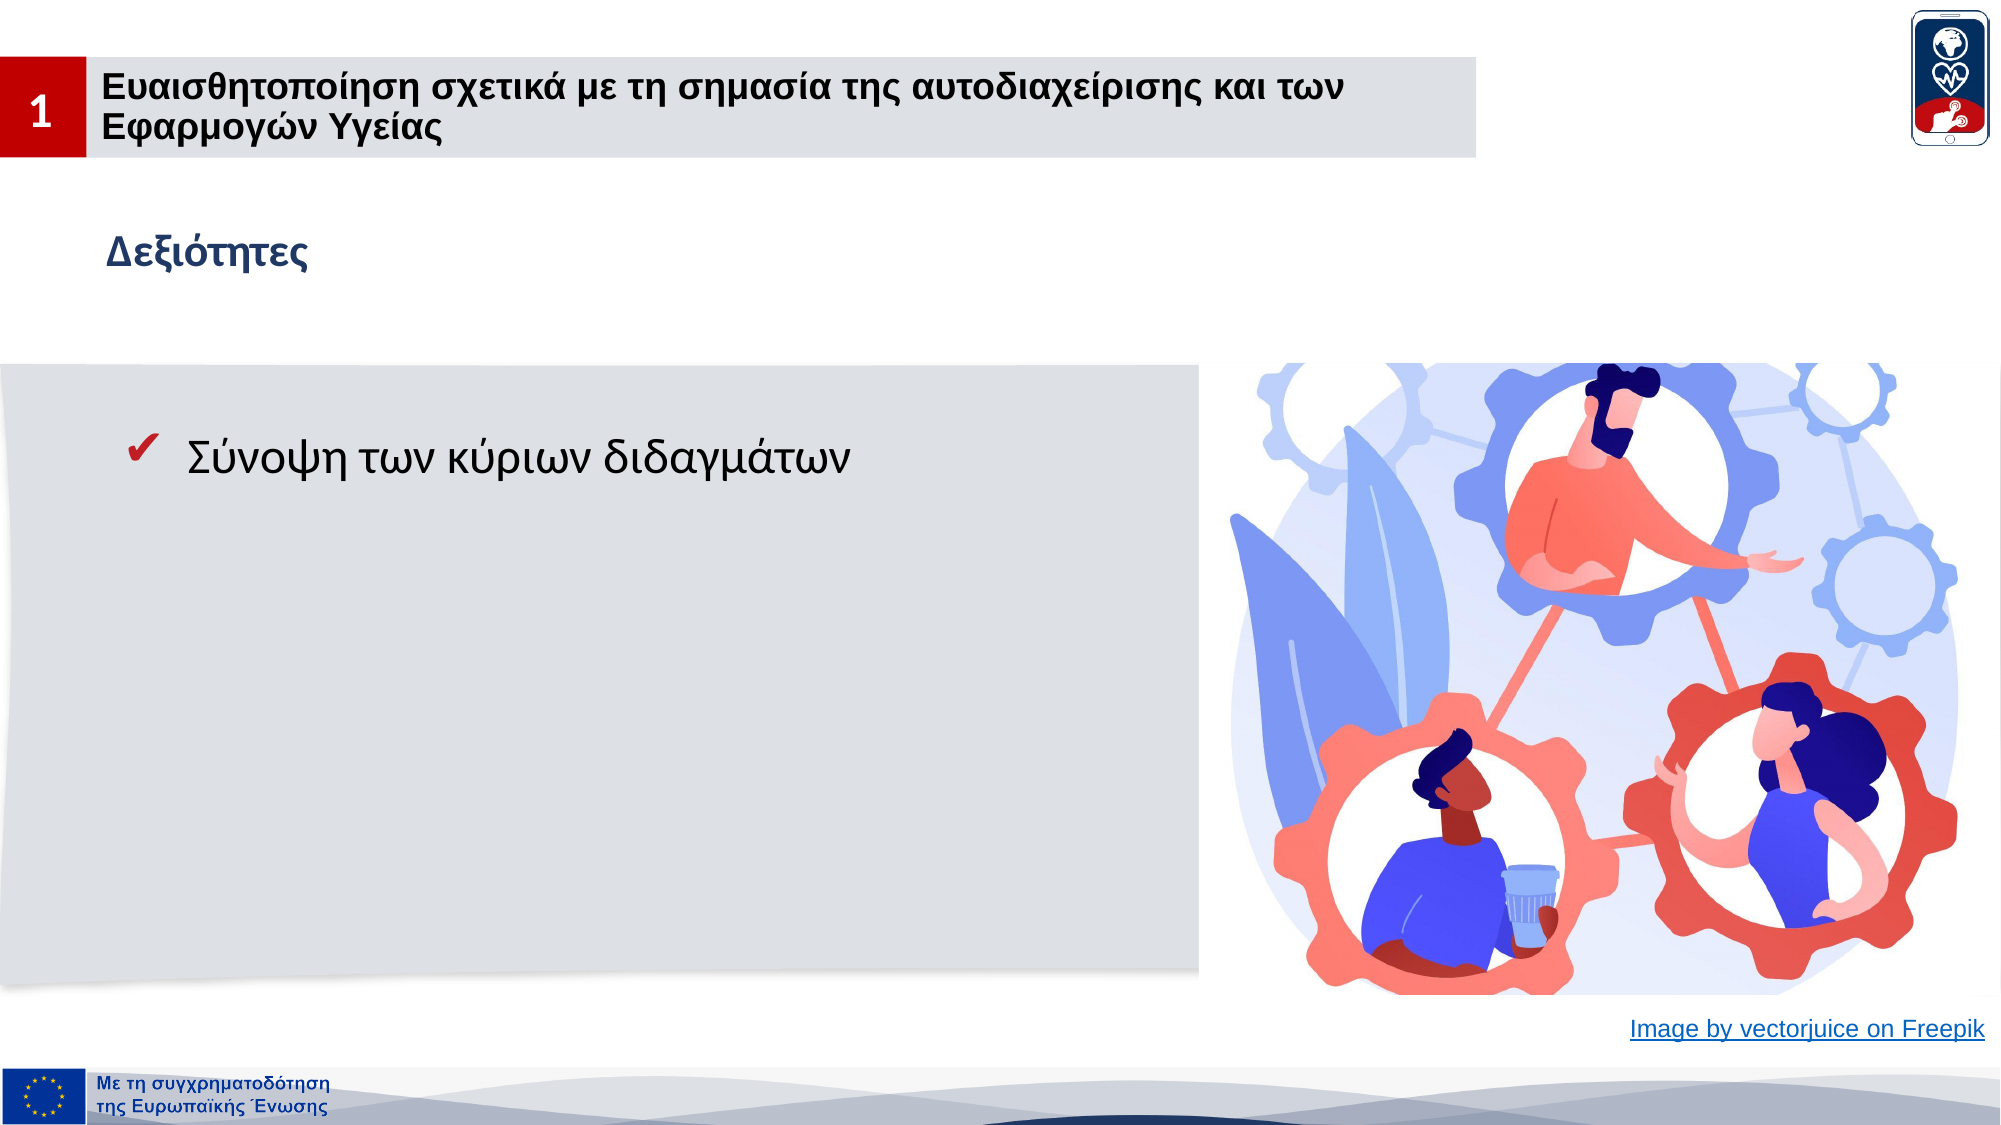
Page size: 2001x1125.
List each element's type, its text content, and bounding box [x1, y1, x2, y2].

title Δεξιότητες [91, 201, 1817, 303]
picture [0, 1064, 2001, 1125]
text_box Image by vectorjuice on Freepik [561, 1005, 2000, 1051]
text_box Ευαισθητοποίηση σχετικά με τη σημασία της αυτοδιαχείρισης και των Εφαρμογών Υγείας [87, 57, 1477, 158]
text_box 1 [0, 56, 87, 158]
picture [1198, 363, 2000, 995]
text_box Σύνοψη των κύριων διδαγμάτων [97, 415, 1146, 583]
picture [1911, 10, 1990, 146]
